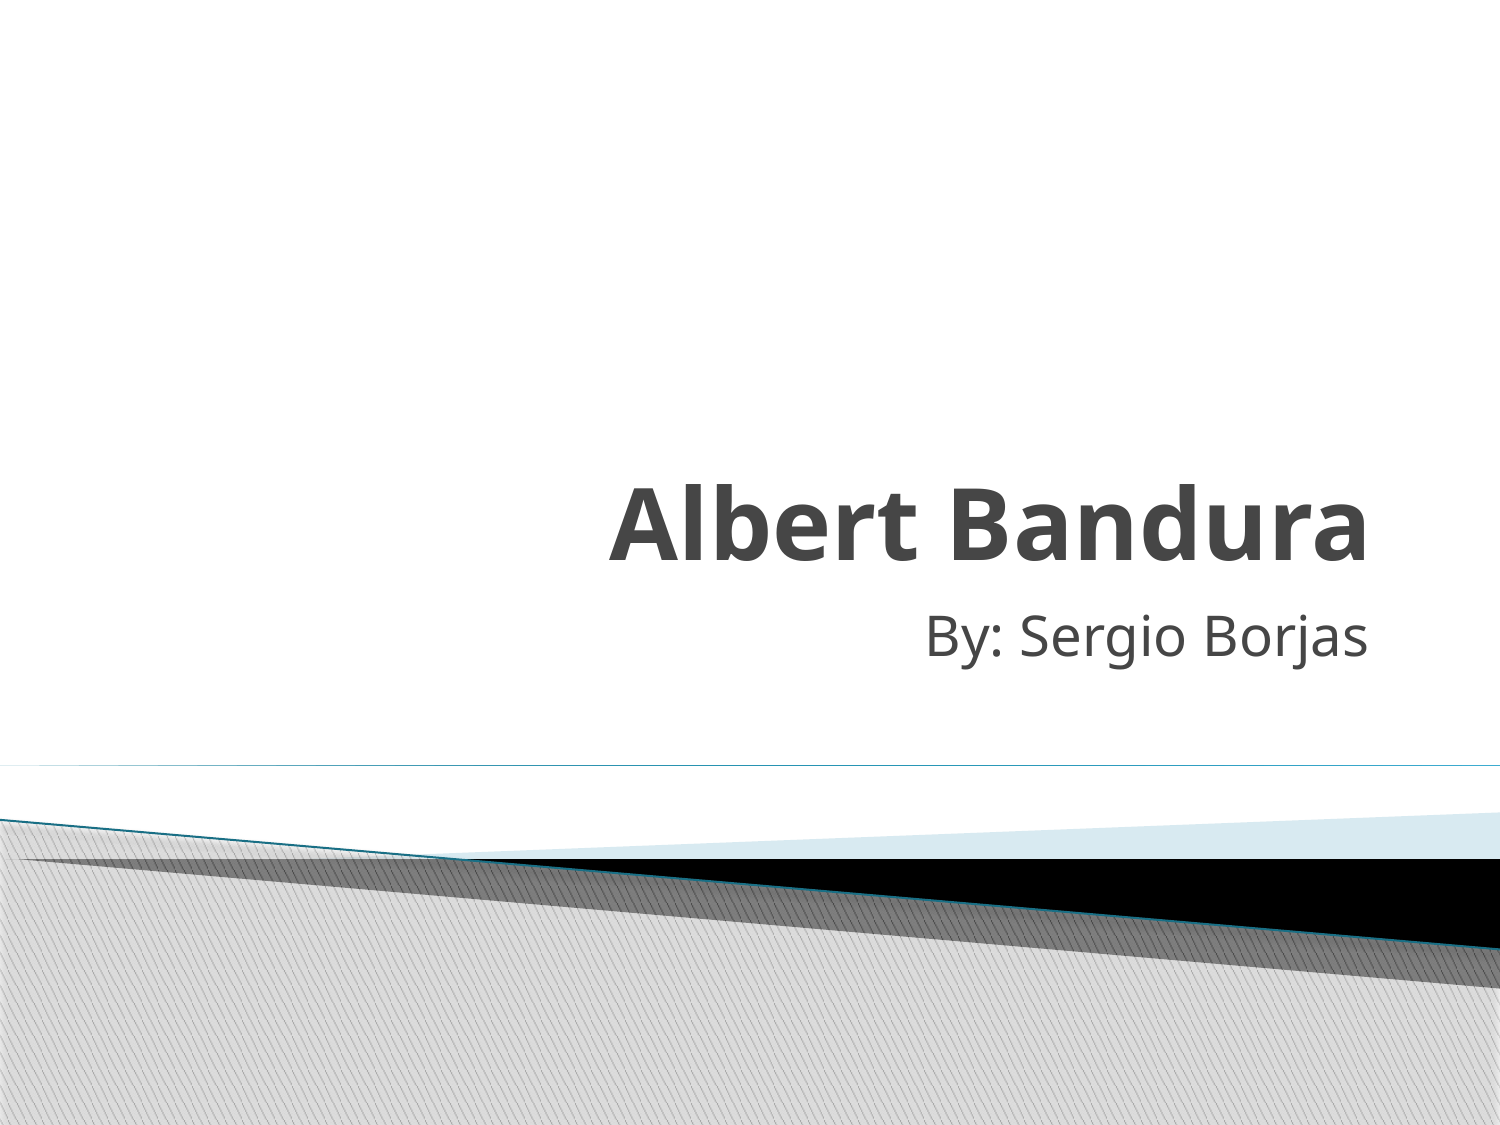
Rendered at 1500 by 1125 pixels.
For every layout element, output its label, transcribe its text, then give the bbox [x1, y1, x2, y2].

picture [5, 859, 1500, 989]
subtitle By: Sergio Borjas [112, 592, 1388, 790]
title Albert Bandura [112, 287, 1388, 588]
